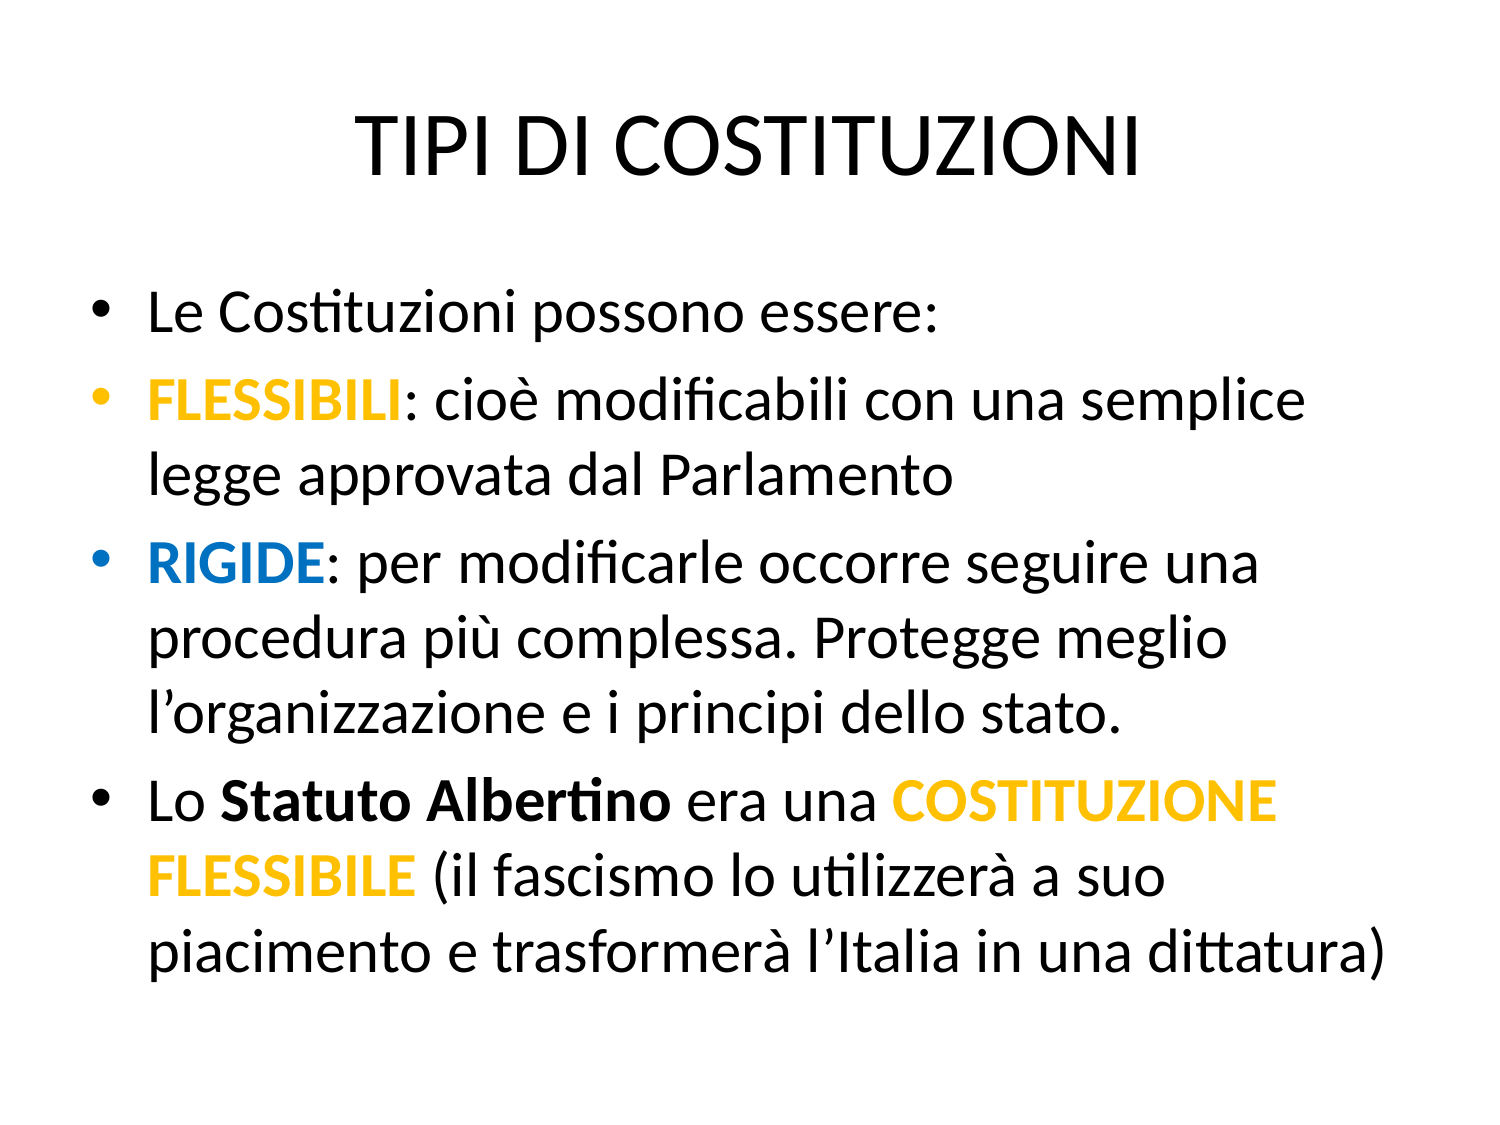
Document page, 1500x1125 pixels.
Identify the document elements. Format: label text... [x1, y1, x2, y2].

list Le Costituzioni possono essere: FLESSIBILI: cioè modificabili con una semplice legge approvata dal Parlamento RIGIDE: per modificarle occorre seguire una procedura più complessa. Protegge meglio l’organizzazione e i principi dello stato. Lo Statuto Albertino era una COSTITUZIONE FLESSIBILE (il fascismo lo utilizzerà a suo piacimento e trasformerà l’Italia in una dittatura) [75, 262, 1425, 1005]
title TIPI DI COSTITUZIONI [75, 45, 1425, 233]
